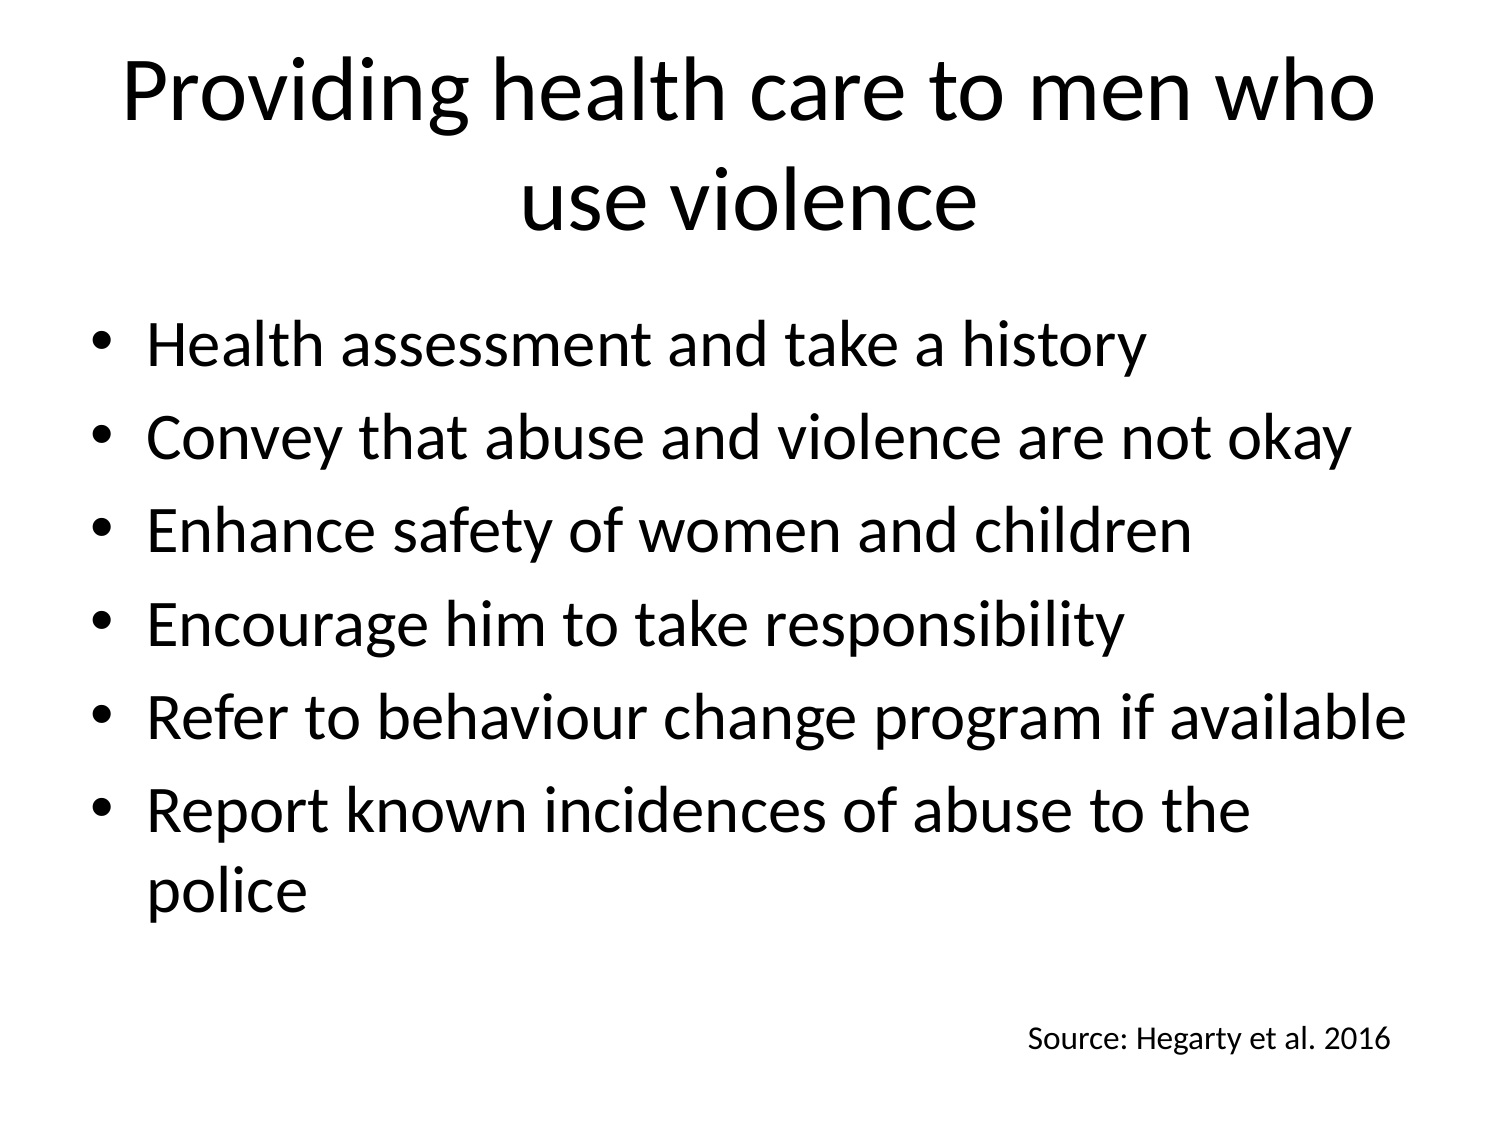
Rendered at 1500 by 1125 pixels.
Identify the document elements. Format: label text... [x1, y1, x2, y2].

title Providing health care to men who use violence [75, 45, 1425, 233]
text_box Source: Hegarty et al. 2016 [1013, 1008, 1453, 1064]
list Health assessment and take a history Convey that abuse and violence are not okay Enhance safety of women and children Encourage him to take responsibility Refer to behaviour change program if available Report known incidences of abuse to the police [75, 292, 1425, 1005]
